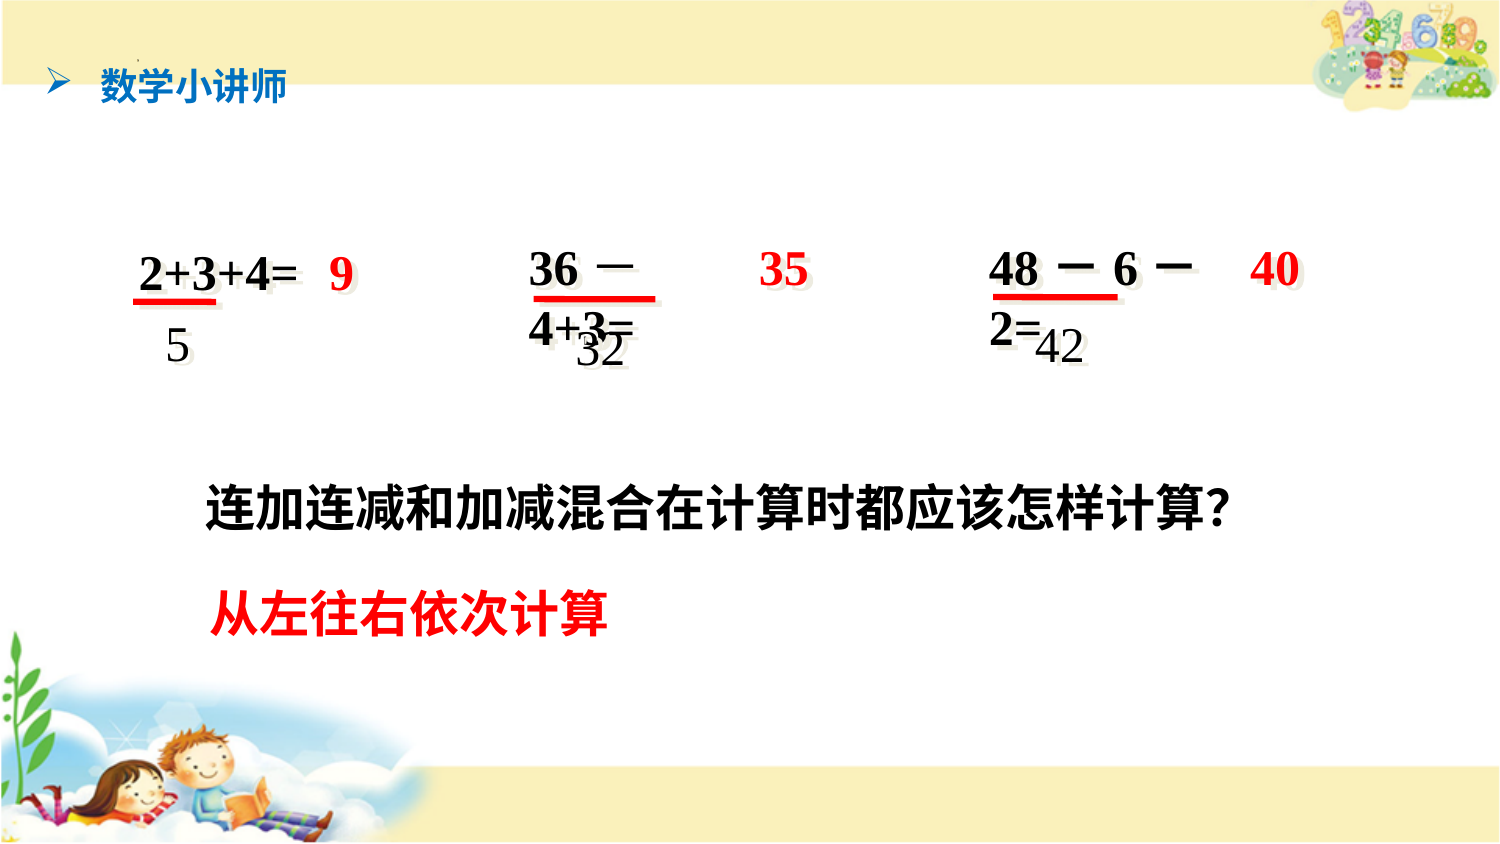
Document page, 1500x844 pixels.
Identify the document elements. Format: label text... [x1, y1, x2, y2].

text_box 2+3+4= [123, 232, 314, 308]
text_box 9 [314, 232, 396, 308]
text_box 35 [744, 228, 843, 304]
text_box 数学小讲师 [29, 55, 780, 116]
text_box 40 [1235, 228, 1339, 303]
text_box 5 [150, 303, 225, 379]
text_box 32 [560, 307, 678, 383]
text_box 48－6－2= [974, 228, 1237, 363]
text_box 连加连减和加减混合在计算时都应该怎样计算？ [190, 469, 1310, 544]
picture [0, 0, 1500, 844]
text_box 42 [1020, 304, 1114, 380]
text_box 36－4+3= [513, 228, 761, 363]
text_box 从左往右依次计算 [194, 575, 704, 651]
